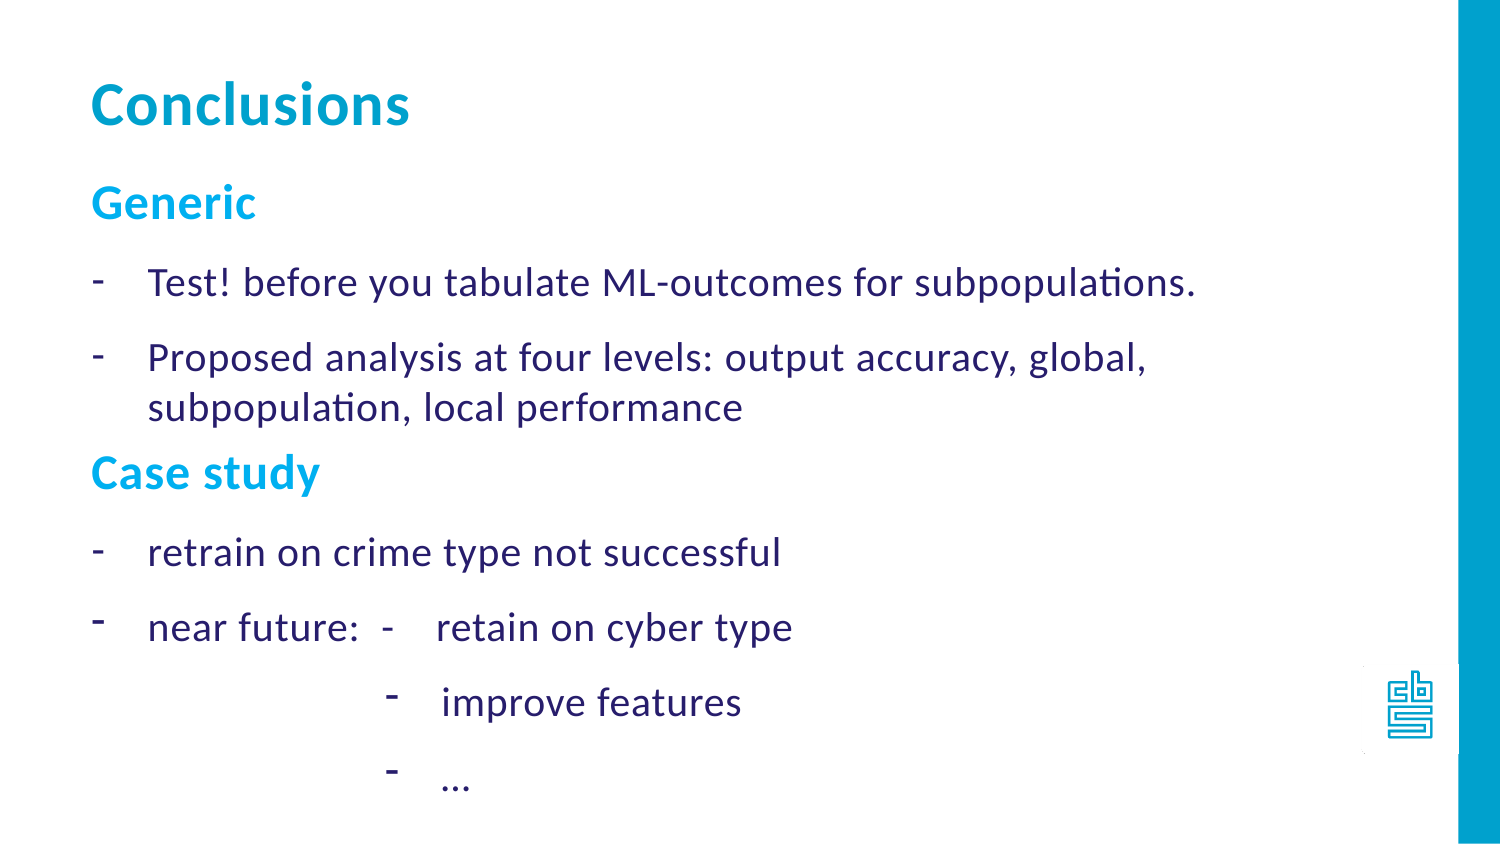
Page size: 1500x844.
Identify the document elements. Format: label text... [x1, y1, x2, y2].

list Generic Test! before you tabulate ML-outcomes for subpopulations. Proposed analysis at four levels: output accuracy, global, subpopulation, local performance Case study retrain on crime type not successful near future: - retain on cyber type improve features … [76, 161, 1412, 765]
picture [1412, 664, 1458, 754]
list Conclusions [76, 55, 1329, 139]
picture [1412, 721, 1430, 736]
picture [1415, 674, 1430, 699]
